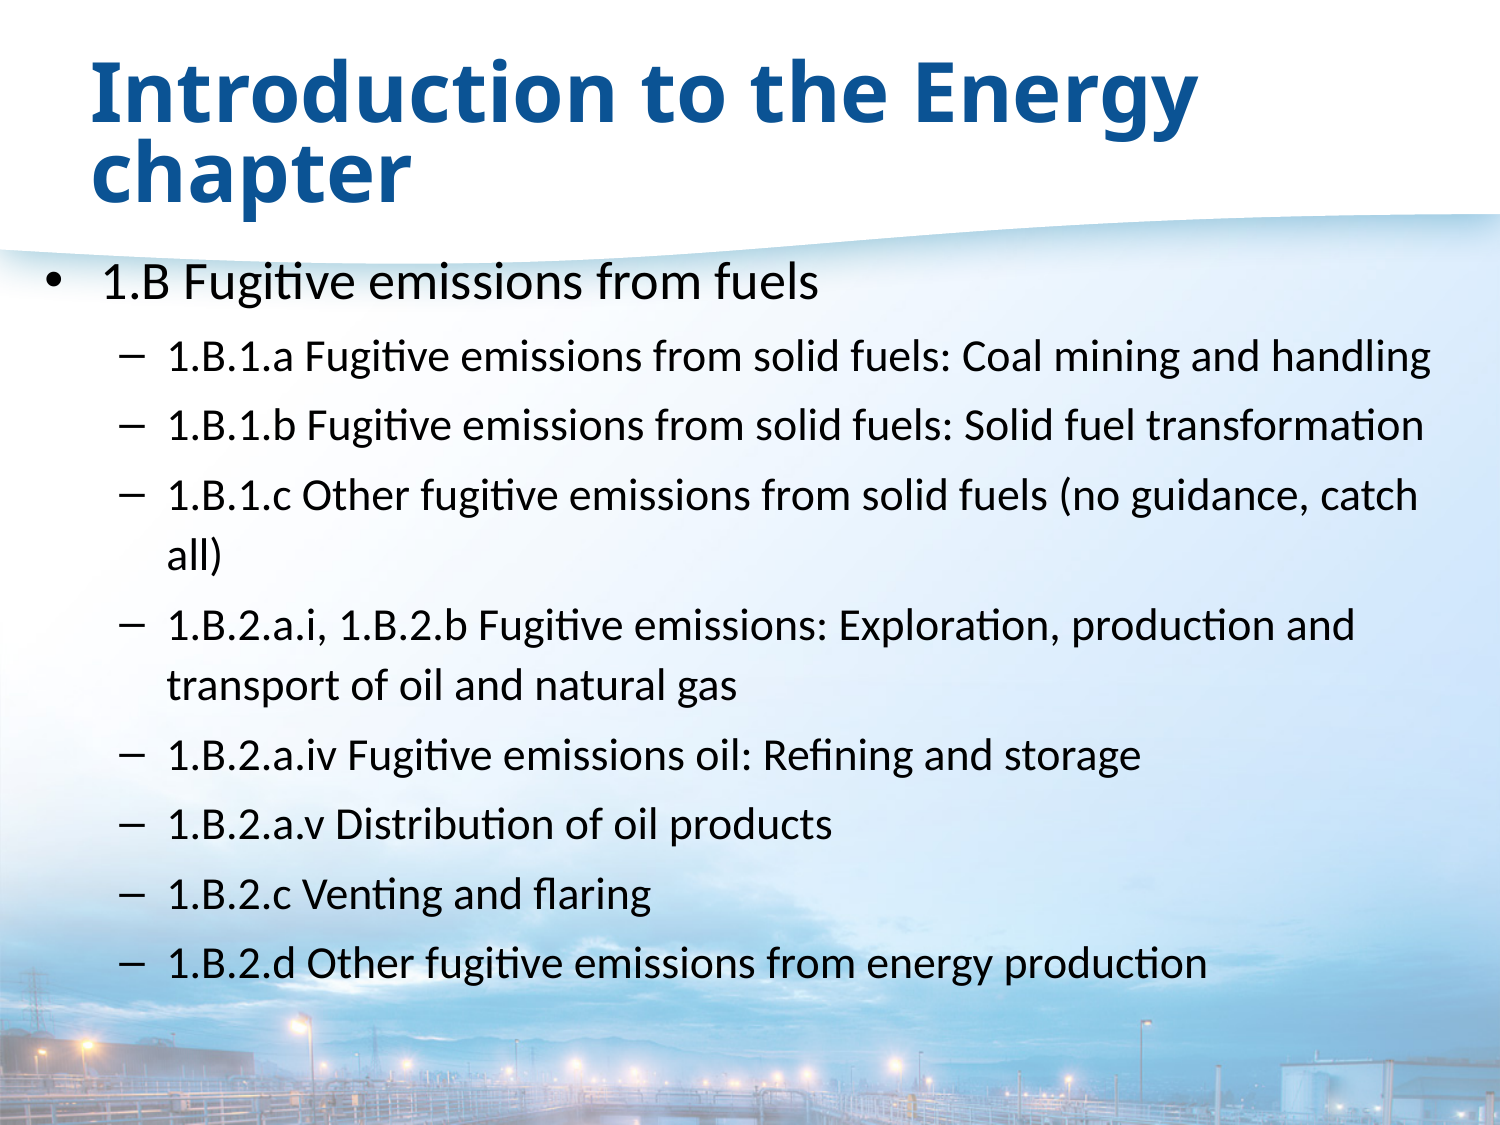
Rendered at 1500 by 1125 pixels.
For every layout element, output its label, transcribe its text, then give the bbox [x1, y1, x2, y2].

list 1.B Fugitive emissions from fuels 1.B.1.a Fugitive emissions from solid fuels: Coal mining and handling 1.B.1.b Fugitive emissions from solid fuels: Solid fuel transformation 1.B.1.c Other fugitive emissions from solid fuels (no guidance, catch all) 1.B.2.a.i, 1.B.2.b Fugitive emissions: Exploration, production and transport of oil and natural gas 1.B.2.a.iv Fugitive emissions oil: Refining and storage 1.B.2.a.v Distribution of oil products 1.B.2.c Venting and flaring 1.B.2.d Other fugitive emissions from energy production [29, 231, 1471, 1083]
picture [0, 215, 1500, 1125]
title Introduction to the Energy chapter [75, 45, 1425, 231]
